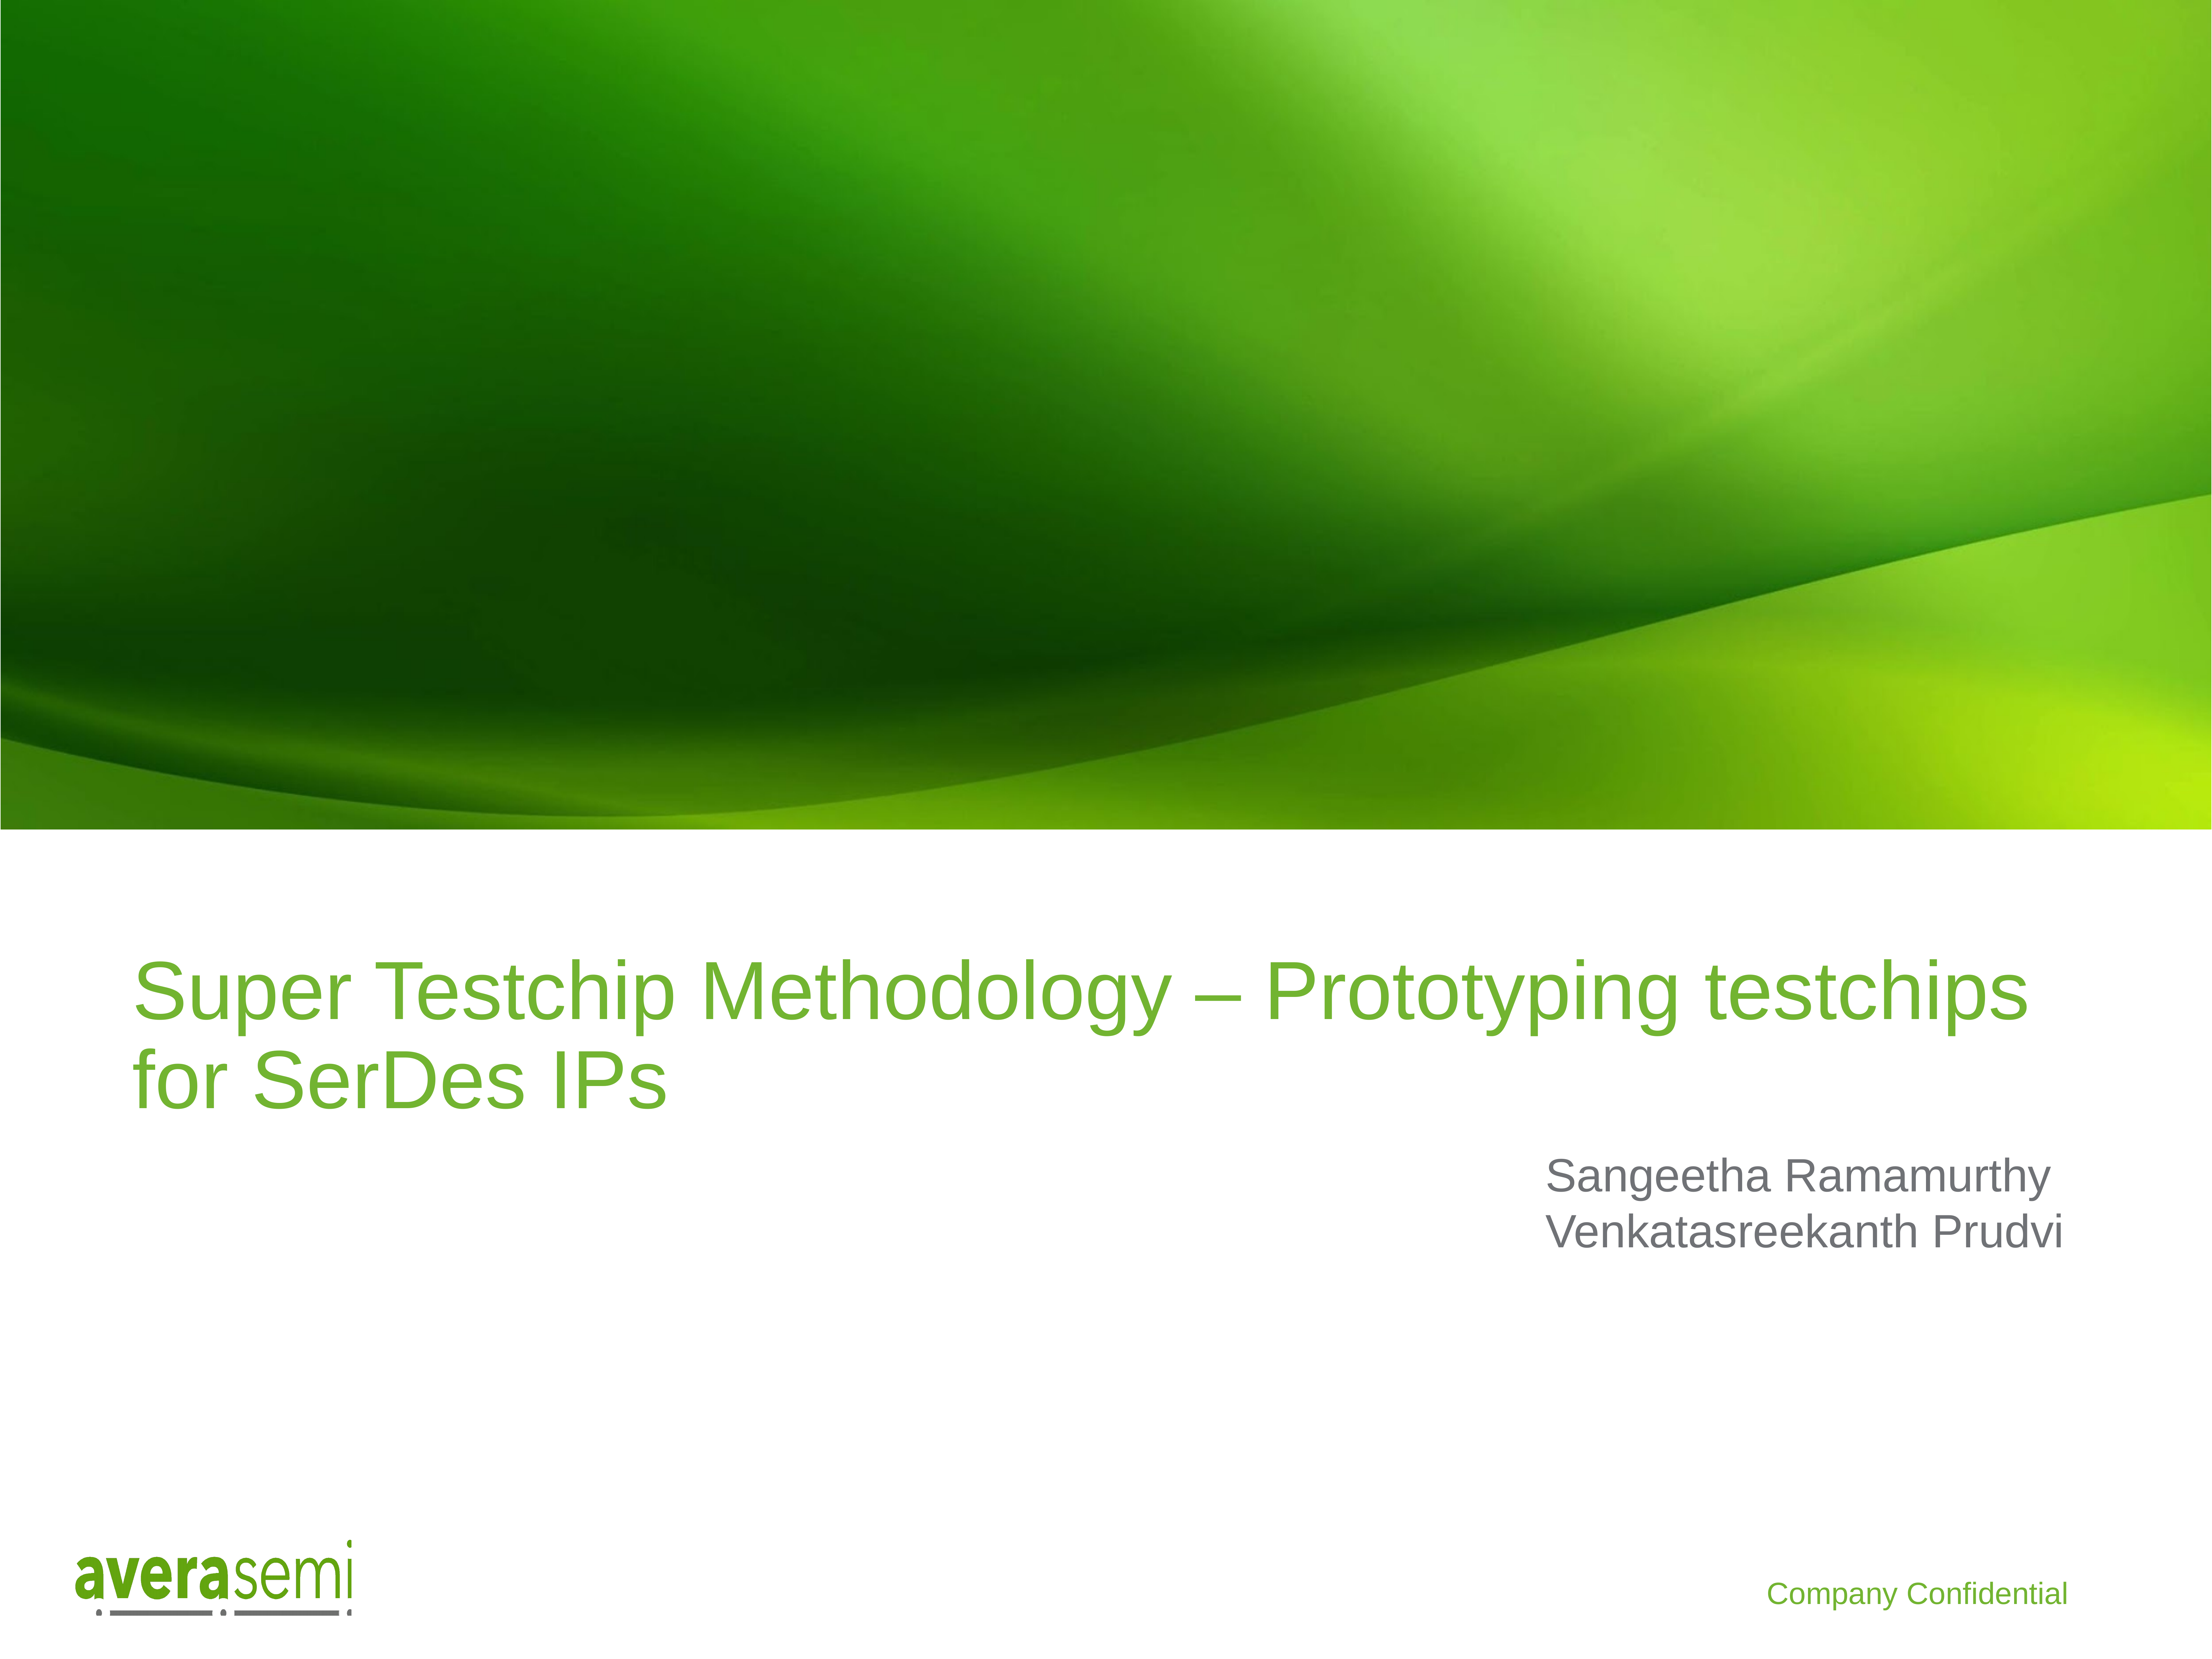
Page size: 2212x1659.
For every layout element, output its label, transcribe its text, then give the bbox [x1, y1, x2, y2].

picture [1, 0, 2211, 830]
list Sangeetha Ramamurthy Venkatasreekanth Prudvi [132, 1145, 2065, 1274]
title Super Testchip Methodology – Prototyping testchips for SerDes IPs [132, 905, 2065, 1126]
picture [75, 1540, 351, 1616]
